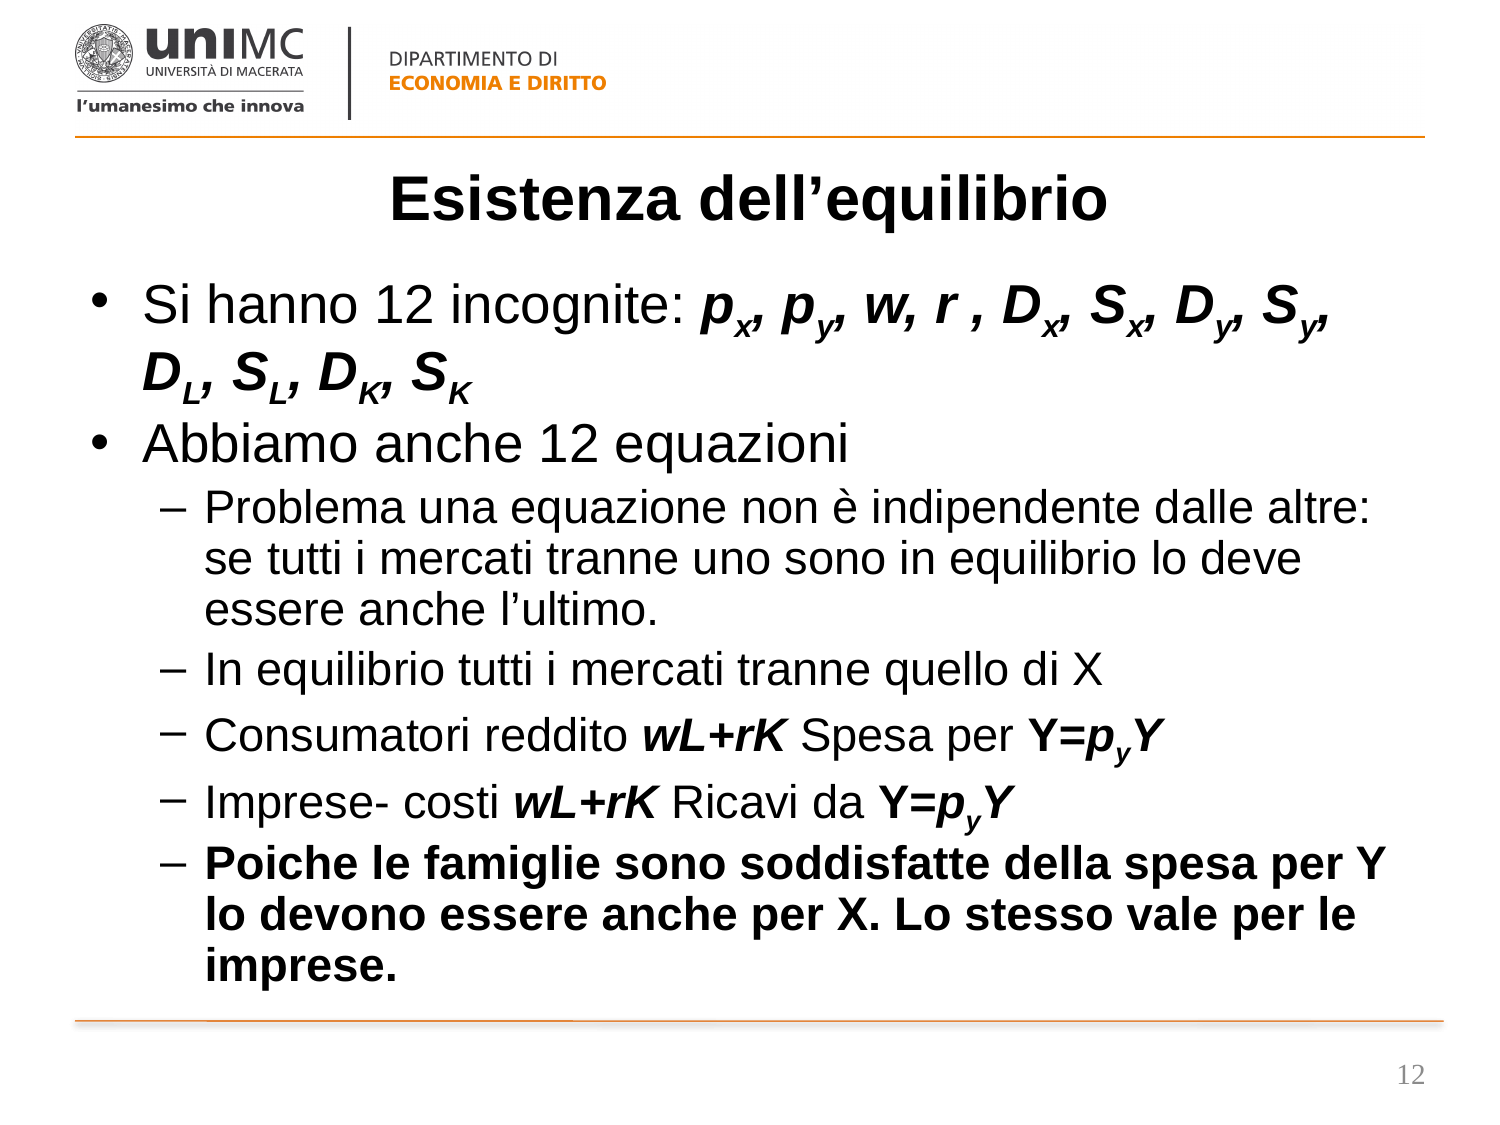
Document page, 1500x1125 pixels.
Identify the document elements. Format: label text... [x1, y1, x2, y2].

picture [75, 24, 1425, 138]
list Si hanno 12 incognite: px, py, w, r , Dx, Sx, Dy, Sy, DL, SL, DK, SK Abbiamo anche 12 equazioni Problema una equazione non è indipendente dalle altre: se tutti i mercati tranne uno sono in equilibrio lo deve essere anche l’ultimo. In equilibrio tutti i mercati tranne quello di X Consumatori reddito wL+rK Spesa per Y=pyY Imprese- costi wL+rK Ricavi da Y=pyY Poiche le famiglie sono soddisfatte della spesa per Y lo devono essere anche per X. Lo stesso vale per le imprese. [75, 262, 1425, 1005]
title Esistenza dell’equilibrio [75, 149, 1425, 241]
slide_number 12 [1091, 1042, 1442, 1103]
